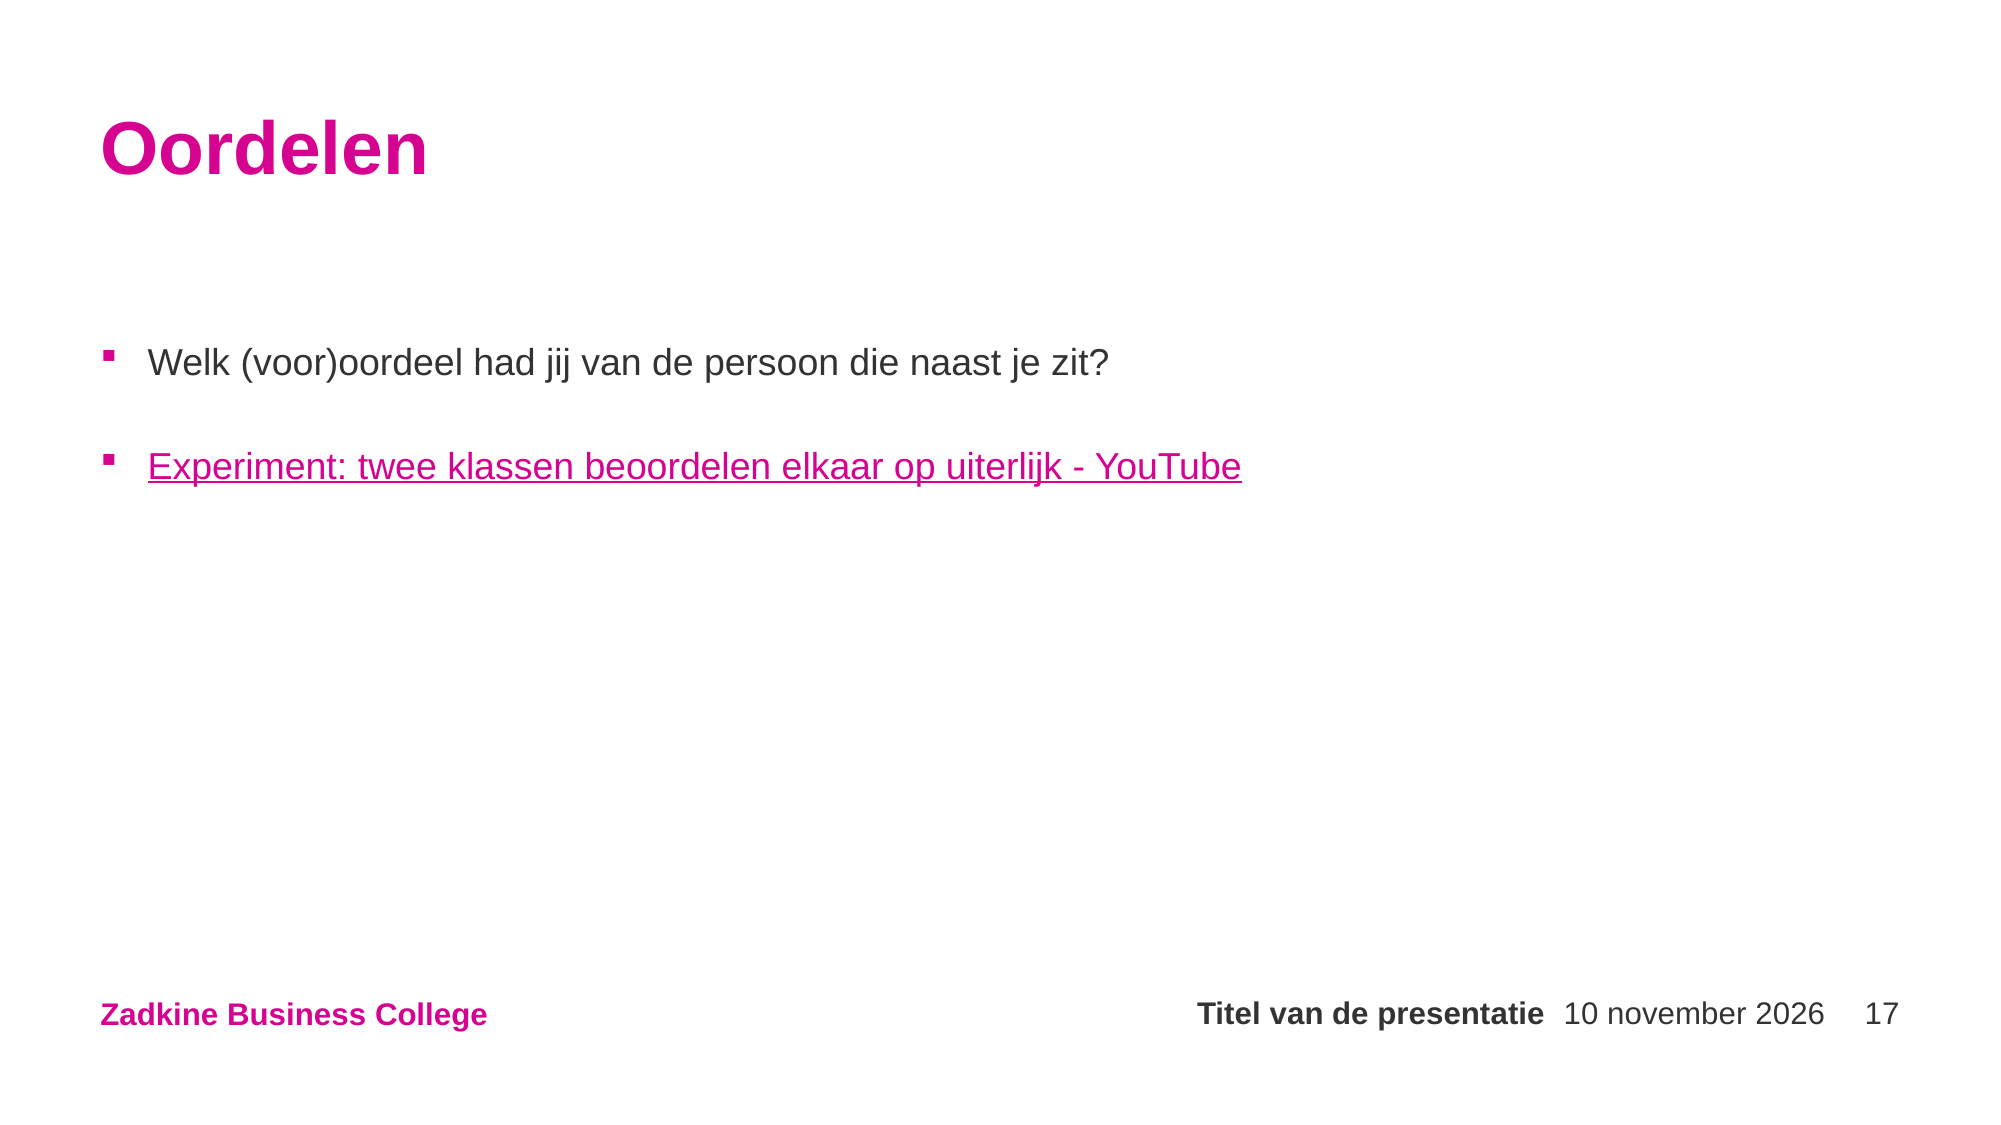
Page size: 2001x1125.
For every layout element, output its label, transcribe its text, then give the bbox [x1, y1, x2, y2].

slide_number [1546, 993, 1825, 1033]
title Oordelen [100, 100, 1900, 190]
slide_number 17 [1825, 993, 1900, 1033]
list Welk (voor)oordeel had jij van de persoon die naast je zit? Experiment: twee klassen beoordelen elkaar op uiterlijk - YouTube [100, 331, 1900, 917]
footer Titel van de presentatie [870, 993, 1546, 1033]
